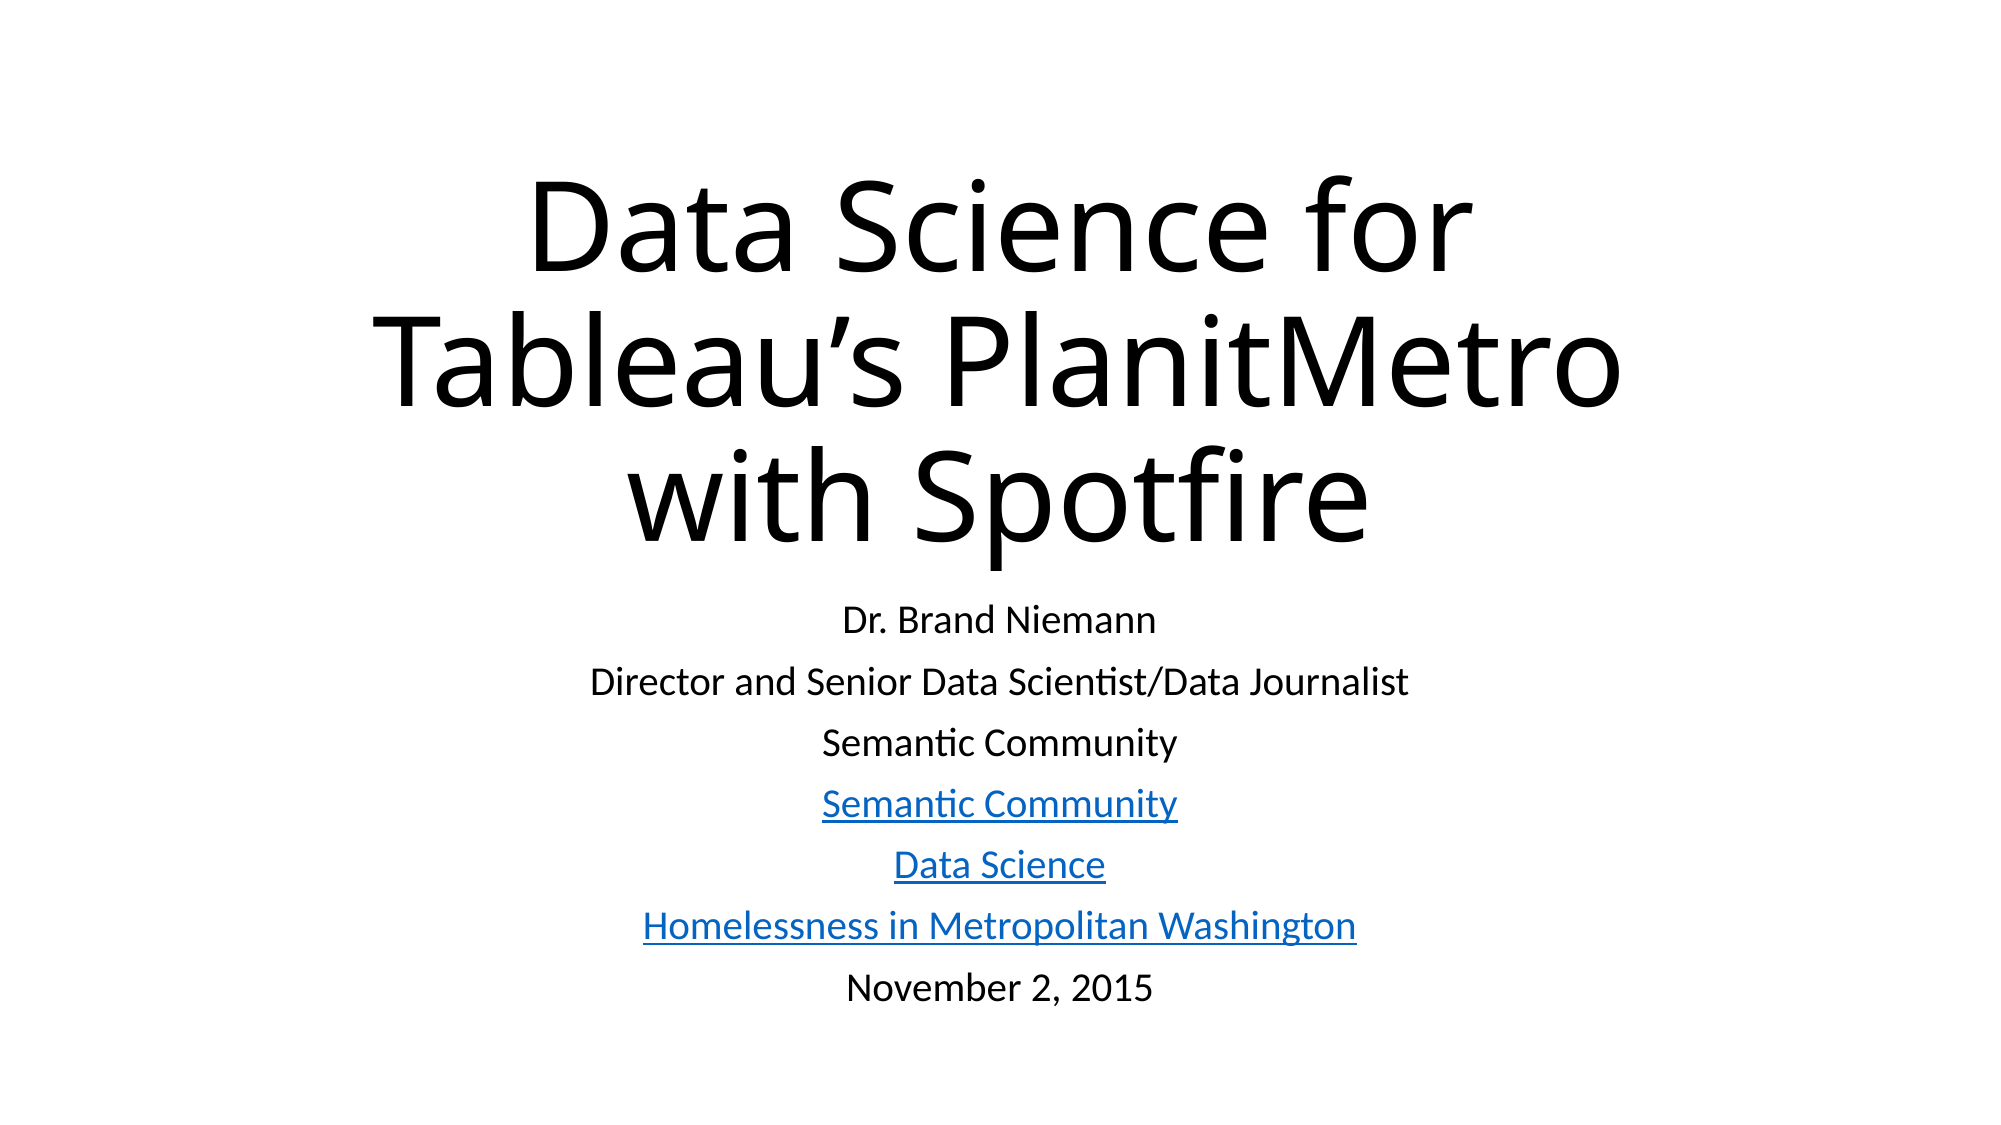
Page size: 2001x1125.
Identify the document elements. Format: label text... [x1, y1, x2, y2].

subtitle Dr. Brand Niemann Director and Senior Data Scientist/Data Journalist Semantic Community Semantic Community Data Science Homelessness in Metropolitan Washington November 2, 2015 [249, 590, 1750, 1021]
title Data Science for Tableau’s PlanitMetro with Spotfire [249, 184, 1750, 576]
